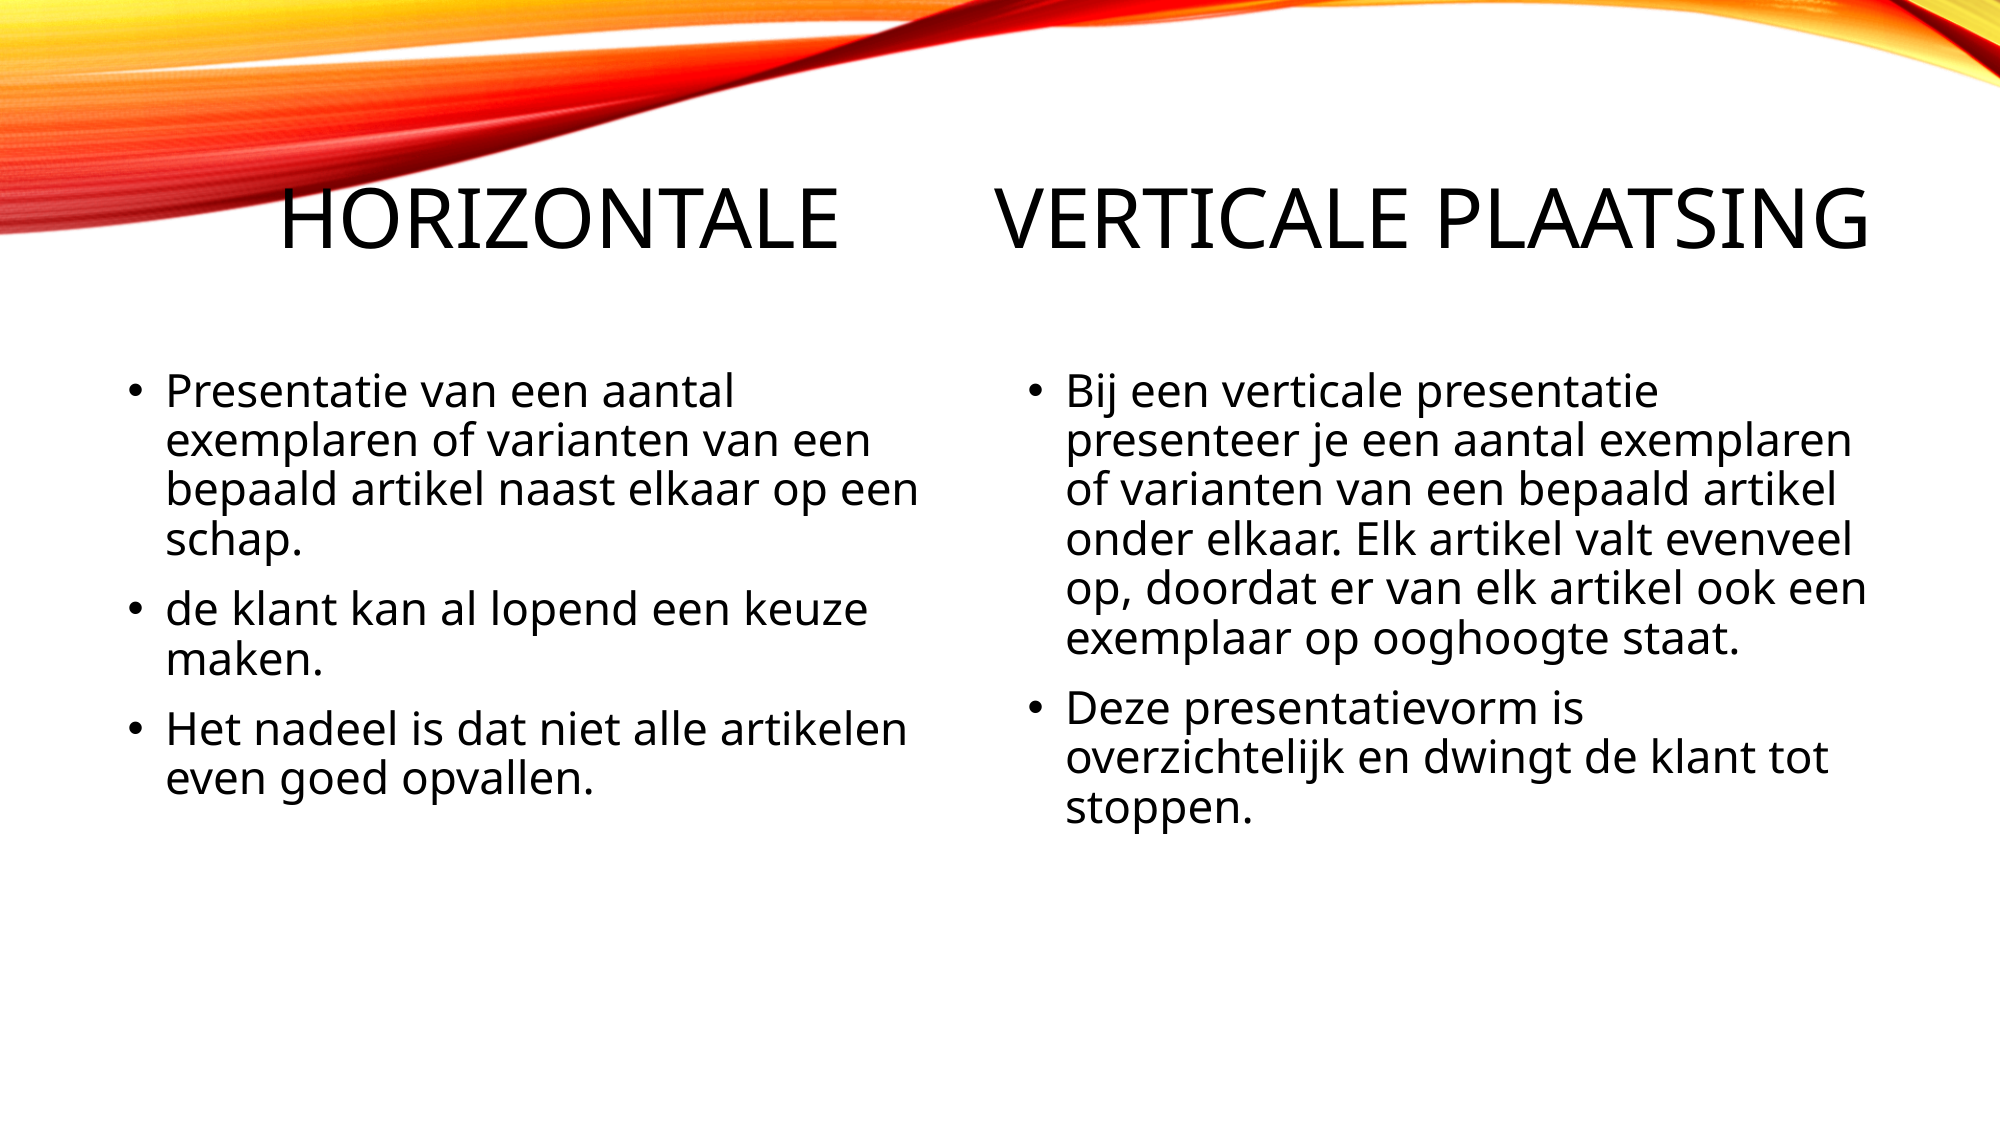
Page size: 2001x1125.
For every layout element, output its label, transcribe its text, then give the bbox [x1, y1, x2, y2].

list Presentatie van een aantal exemplaren of varianten van een bepaald artikel naast elkaar op een schap. de klant kan al lopend een keuze maken. Het nadeel is dat niet alle artikelen even goed opvallen. [112, 360, 988, 1021]
title Horizontale verticale plaatsing [80, 104, 1888, 338]
picture [0, 0, 2000, 237]
list Bij een verticale presentatie presenteer je een aantal exemplaren of varianten van een bepaald artikel onder elkaar. Elk artikel valt evenveel op, doordat er van elk artikel ook een exemplaar op ooghoogte staat. Deze presentatievorm is overzichtelijk en dwingt de klant tot stoppen. [1012, 360, 1888, 1021]
